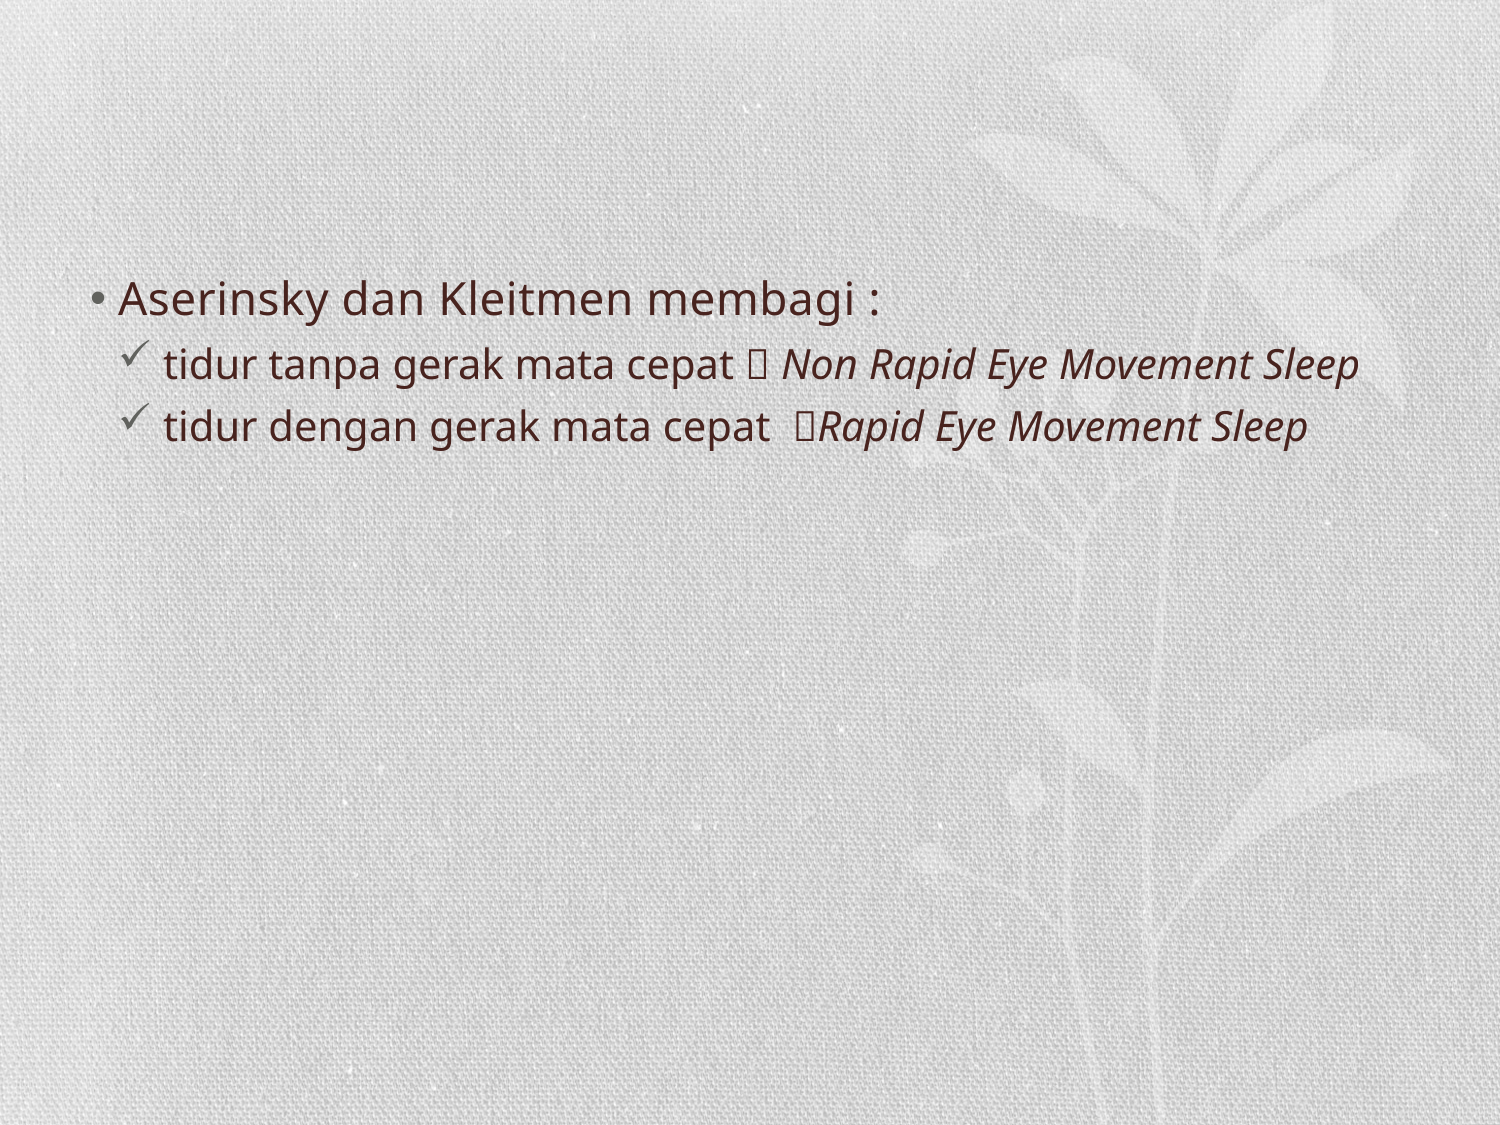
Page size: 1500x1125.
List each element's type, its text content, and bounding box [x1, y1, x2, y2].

list Aserinsky dan Kleitmen membagi : tidur tanpa gerak mata cepat  Non Rapid Eye Movement Sleep tidur dengan gerak mata cepat Rapid Eye Movement Sleep [75, 262, 1425, 1005]
